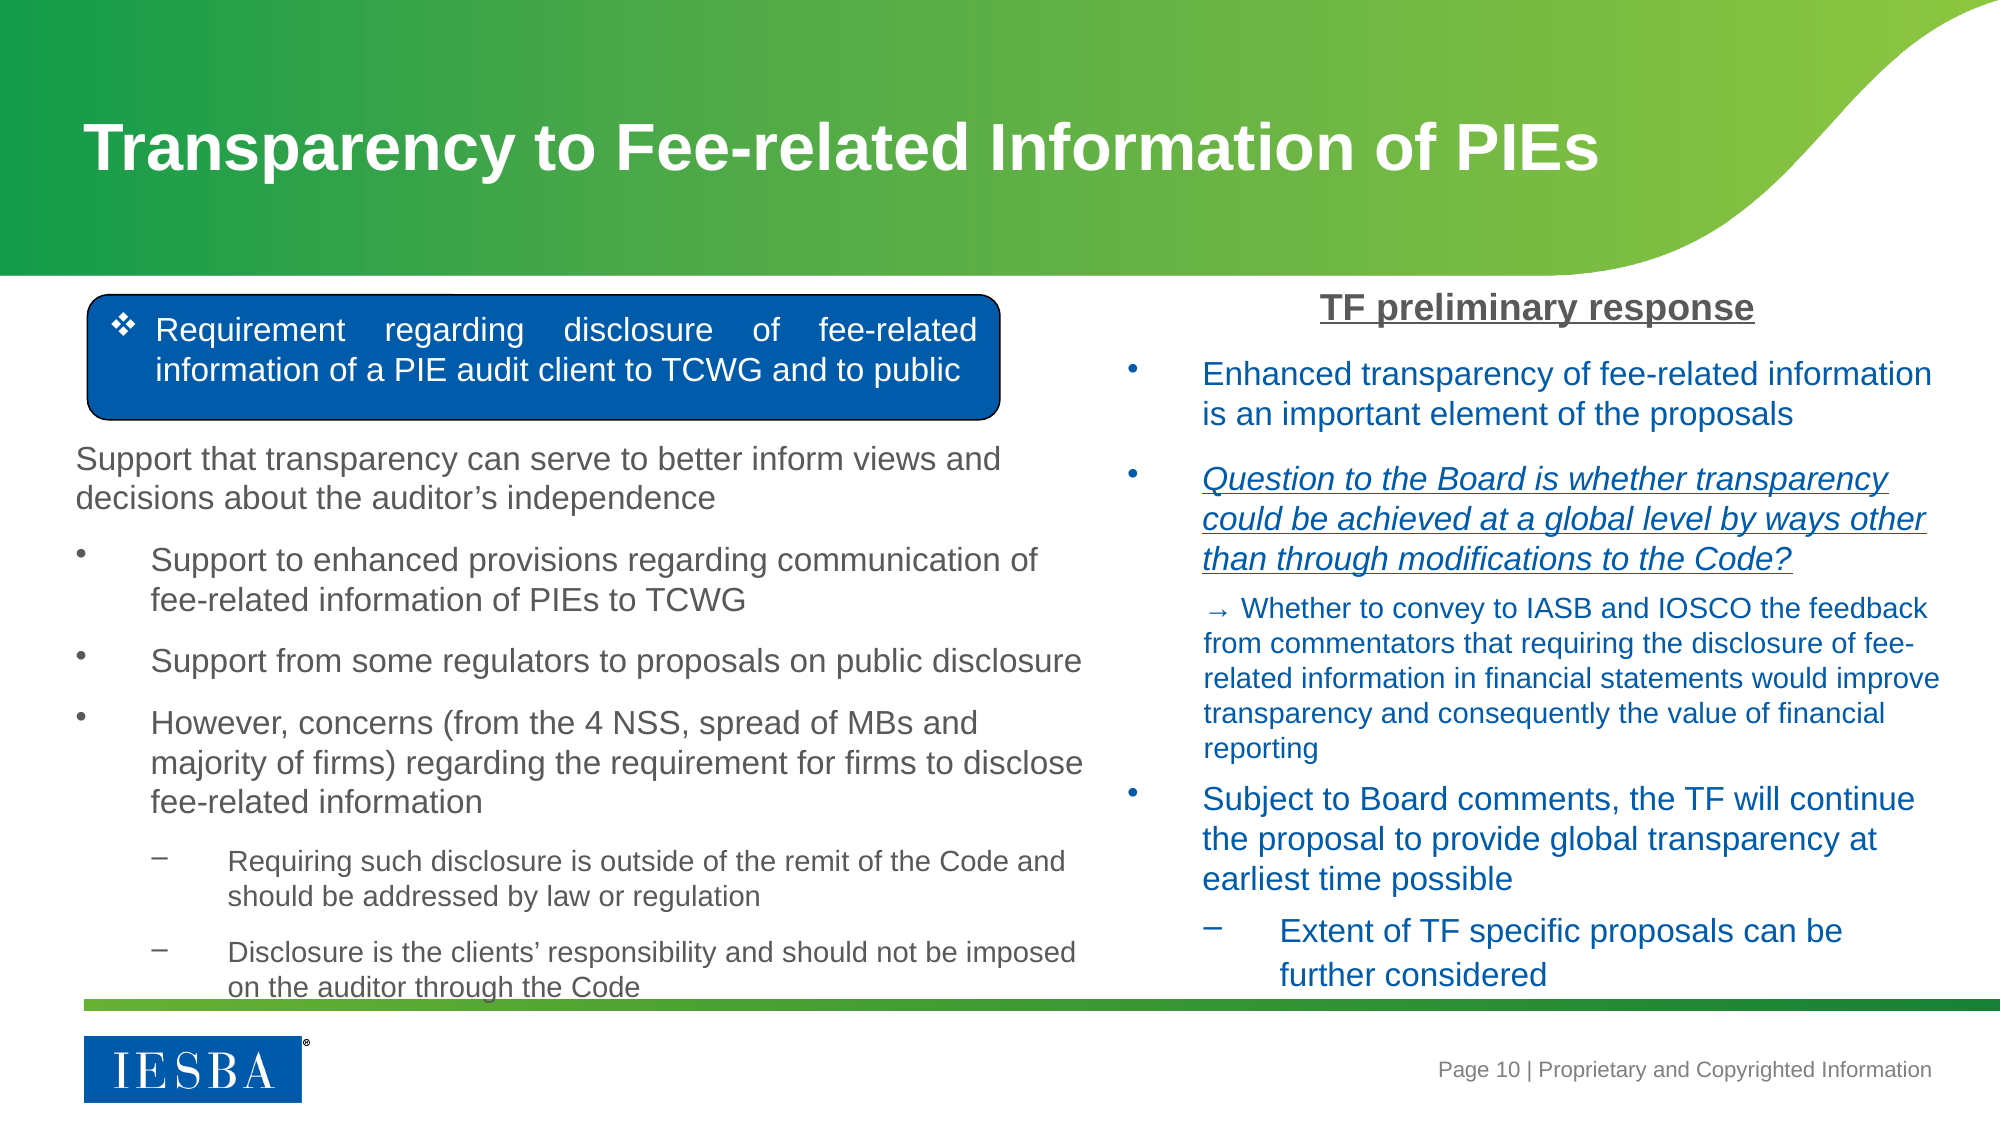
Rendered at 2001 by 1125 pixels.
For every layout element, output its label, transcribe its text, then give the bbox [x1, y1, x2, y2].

picture [0, 0, 2000, 276]
text_box Requirement regarding disclosure of fee-related information of a PIE audit client to TCWG and to public [87, 294, 1000, 420]
text_box TF preliminary response Enhanced transparency of fee-related information is an important element of the proposals Question to the Board is whether transparency could be achieved at a global level by ways other than through modifications to the Code? → Whether to convey to IASB and IOSCO the feedback from commentators that requiring the disclosure of fee-related information in financial statements would improve transparency and consequently the value of financial reporting Subject to Board comments, the TF will continue the proposal to provide global transparency at earliest time possible Extent of TF specific proposals can be further considered [1112, 274, 1963, 1025]
list Support that transparency can serve to better inform views and decisions about the auditor’s independence Support to enhanced provisions regarding communication of fee-related information of PIEs to TCWG Support from some regulators to proposals on public disclosure However, concerns (from the 4 NSS, spread of MBs and majority of firms) regarding the requirement for firms to disclose fee-related information Requiring such disclosure is outside of the remit of the Code and should be addressed by law or regulation Disclosure is the clients’ responsibility and should not be imposed on the auditor through the Code [60, 275, 1111, 1038]
title Transparency to Fee-related Information of PIEs [83, 99, 1734, 188]
picture [84, 1038, 310, 1103]
